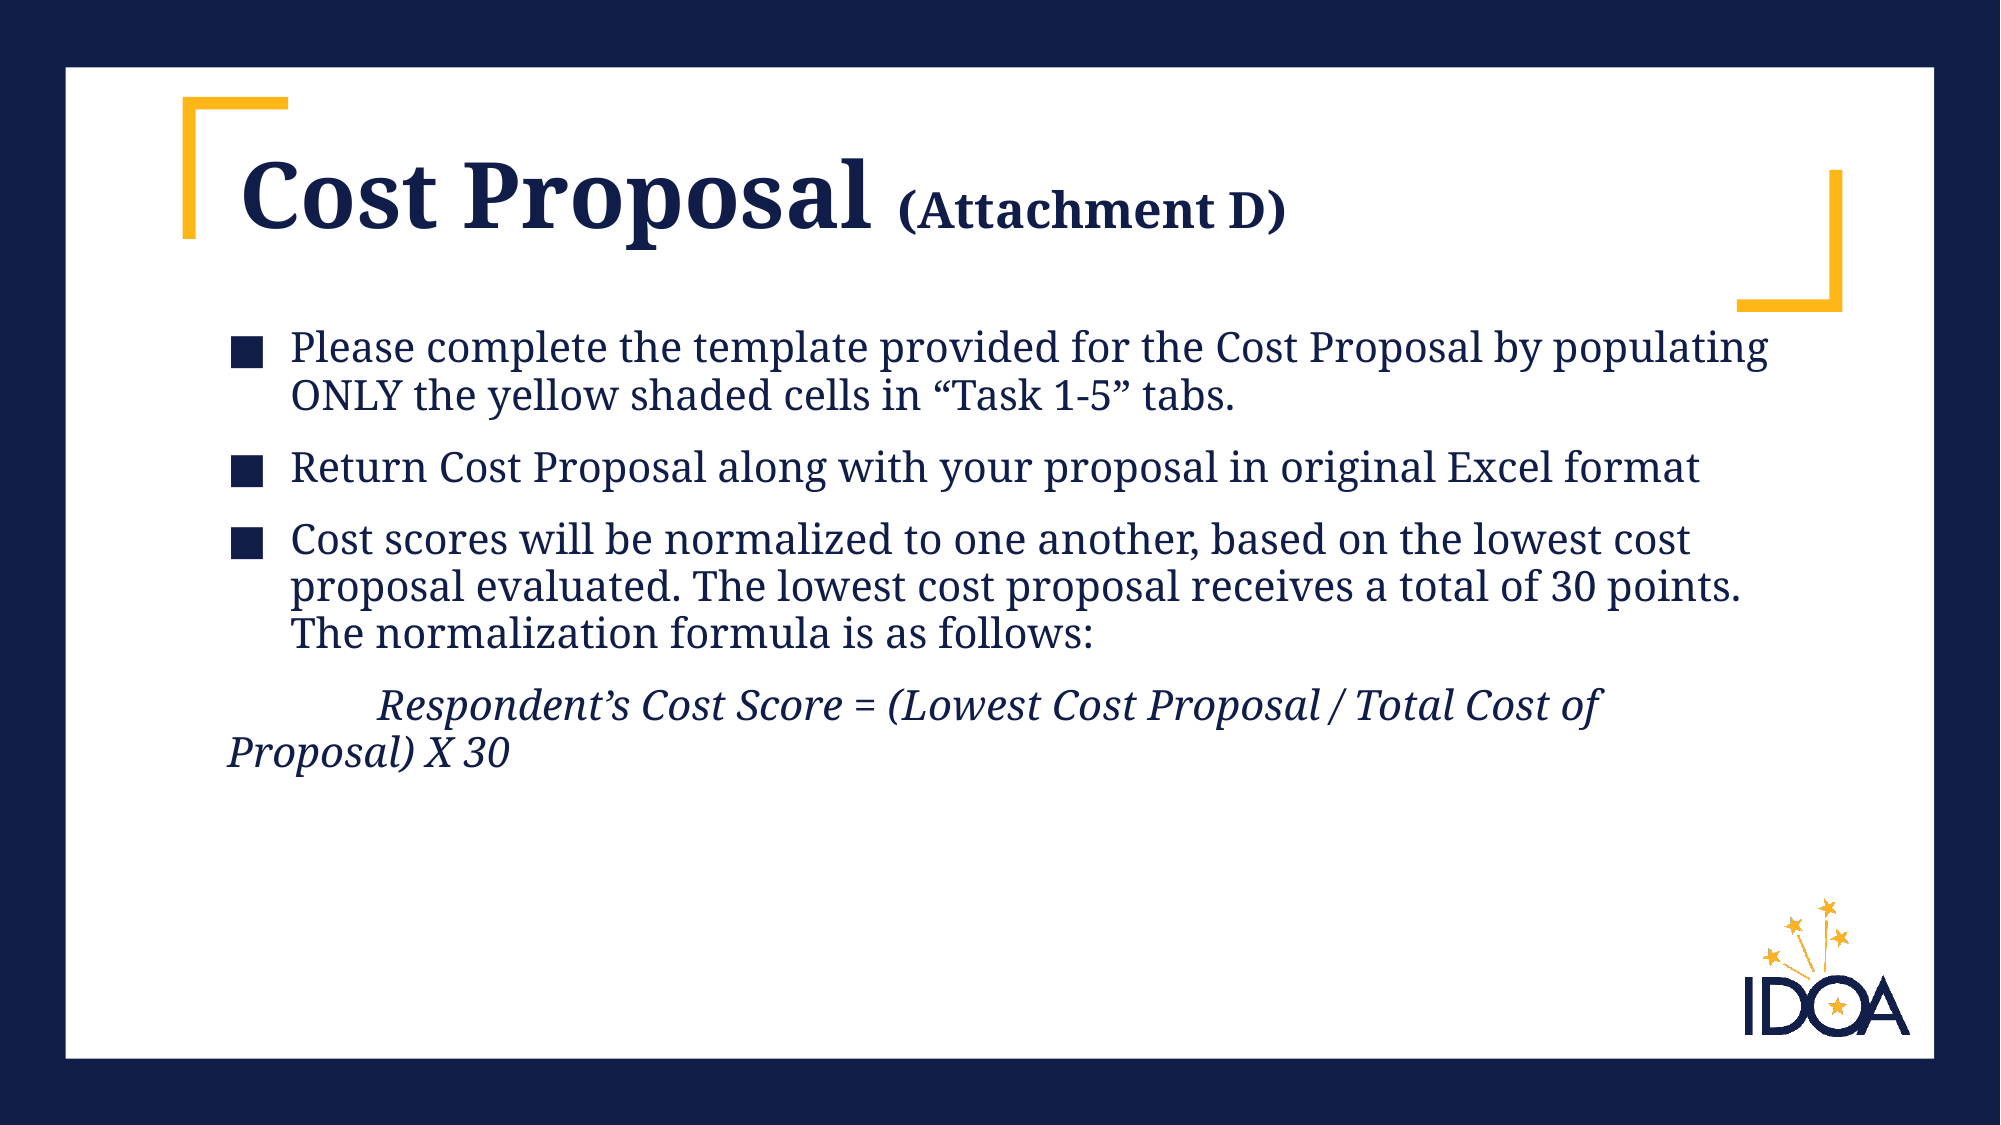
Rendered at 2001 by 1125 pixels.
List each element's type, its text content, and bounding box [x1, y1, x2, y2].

picture [1702, 857, 1959, 1114]
title Cost Proposal (Attachment D) [225, 142, 1800, 279]
list Please complete the template provided for the Cost Proposal by populating ONLY the yellow shaded cells in “Task 1-5” tabs. Return Cost Proposal along with your proposal in original Excel format Cost scores will be normalized to one another, based on the lowest cost proposal evaluated. The lowest cost proposal receives a total of 30 points. The normalization formula is as follows: Respondent’s Cost Score = (Lowest Cost Proposal / Total Cost of Proposal) X 30 [212, 317, 1788, 906]
